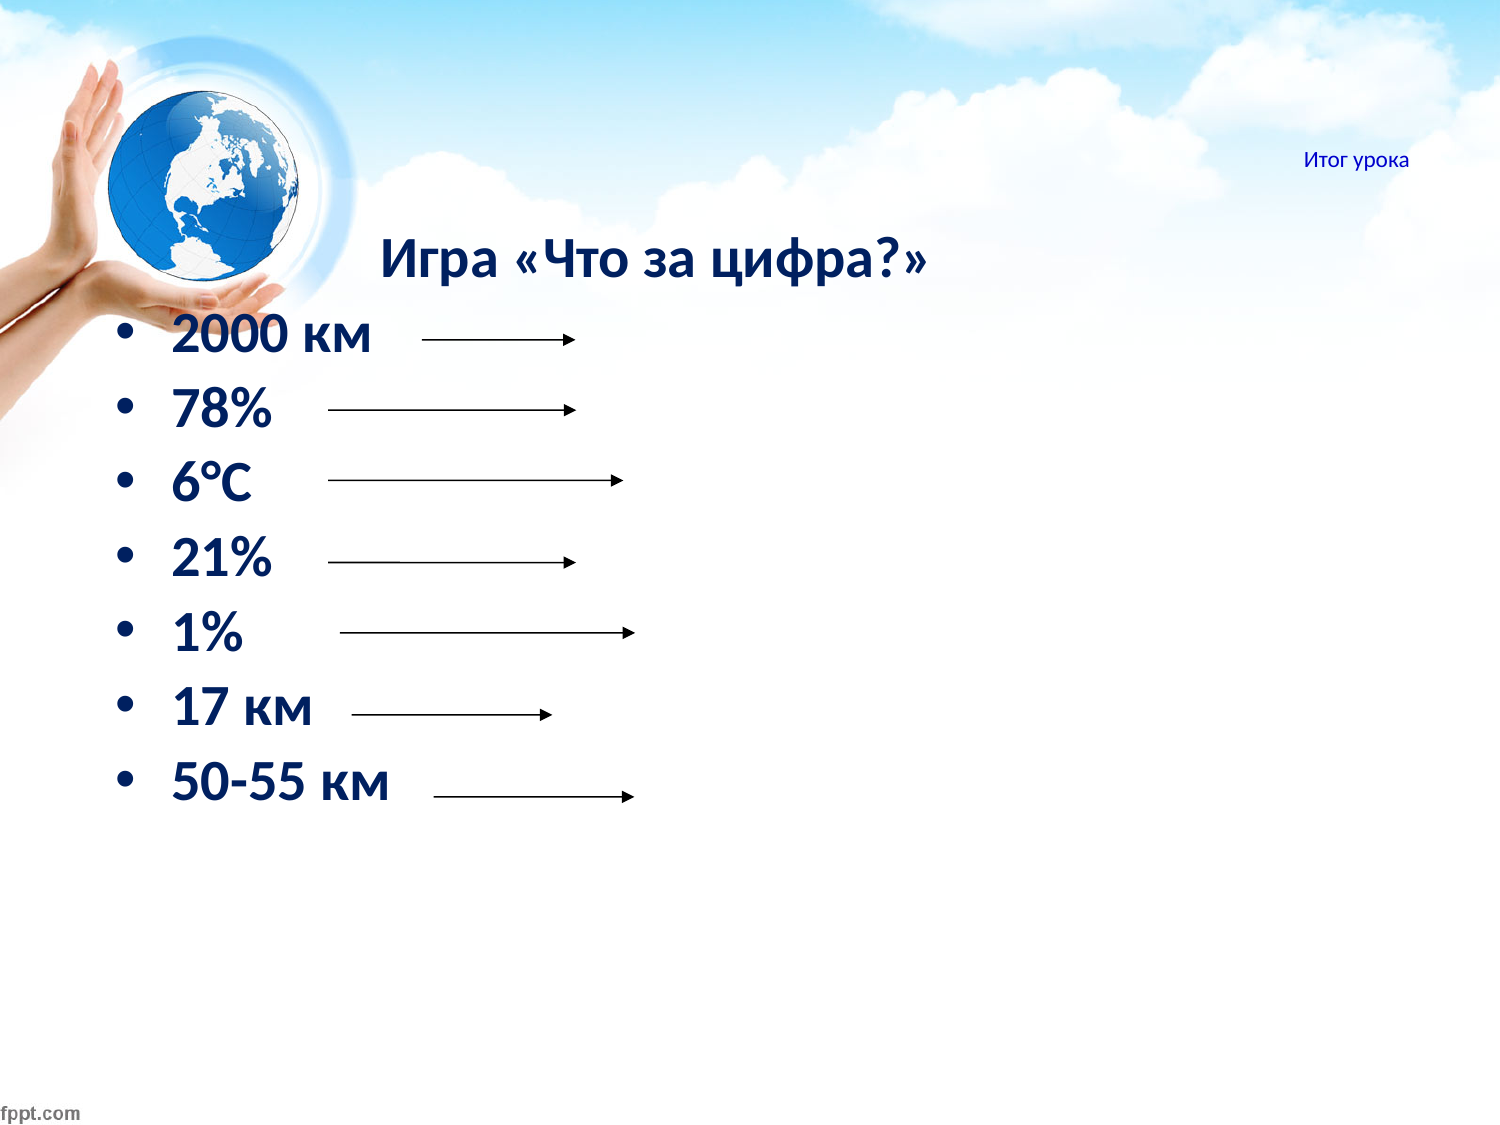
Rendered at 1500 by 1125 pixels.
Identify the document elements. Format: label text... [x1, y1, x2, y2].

title Итог урока [72, 137, 1425, 208]
text_box [339, 626, 636, 640]
text_box [328, 556, 577, 569]
text_box [433, 790, 635, 804]
list Игра «Что за цифра?» 2000 км 78% 6°С 21% 1% 17 км 50-55 км [100, 220, 1329, 1083]
text_box [421, 333, 576, 347]
text_box [351, 708, 553, 722]
text_box [328, 403, 577, 417]
picture [0, 0, 1500, 1125]
text_box [328, 474, 624, 487]
